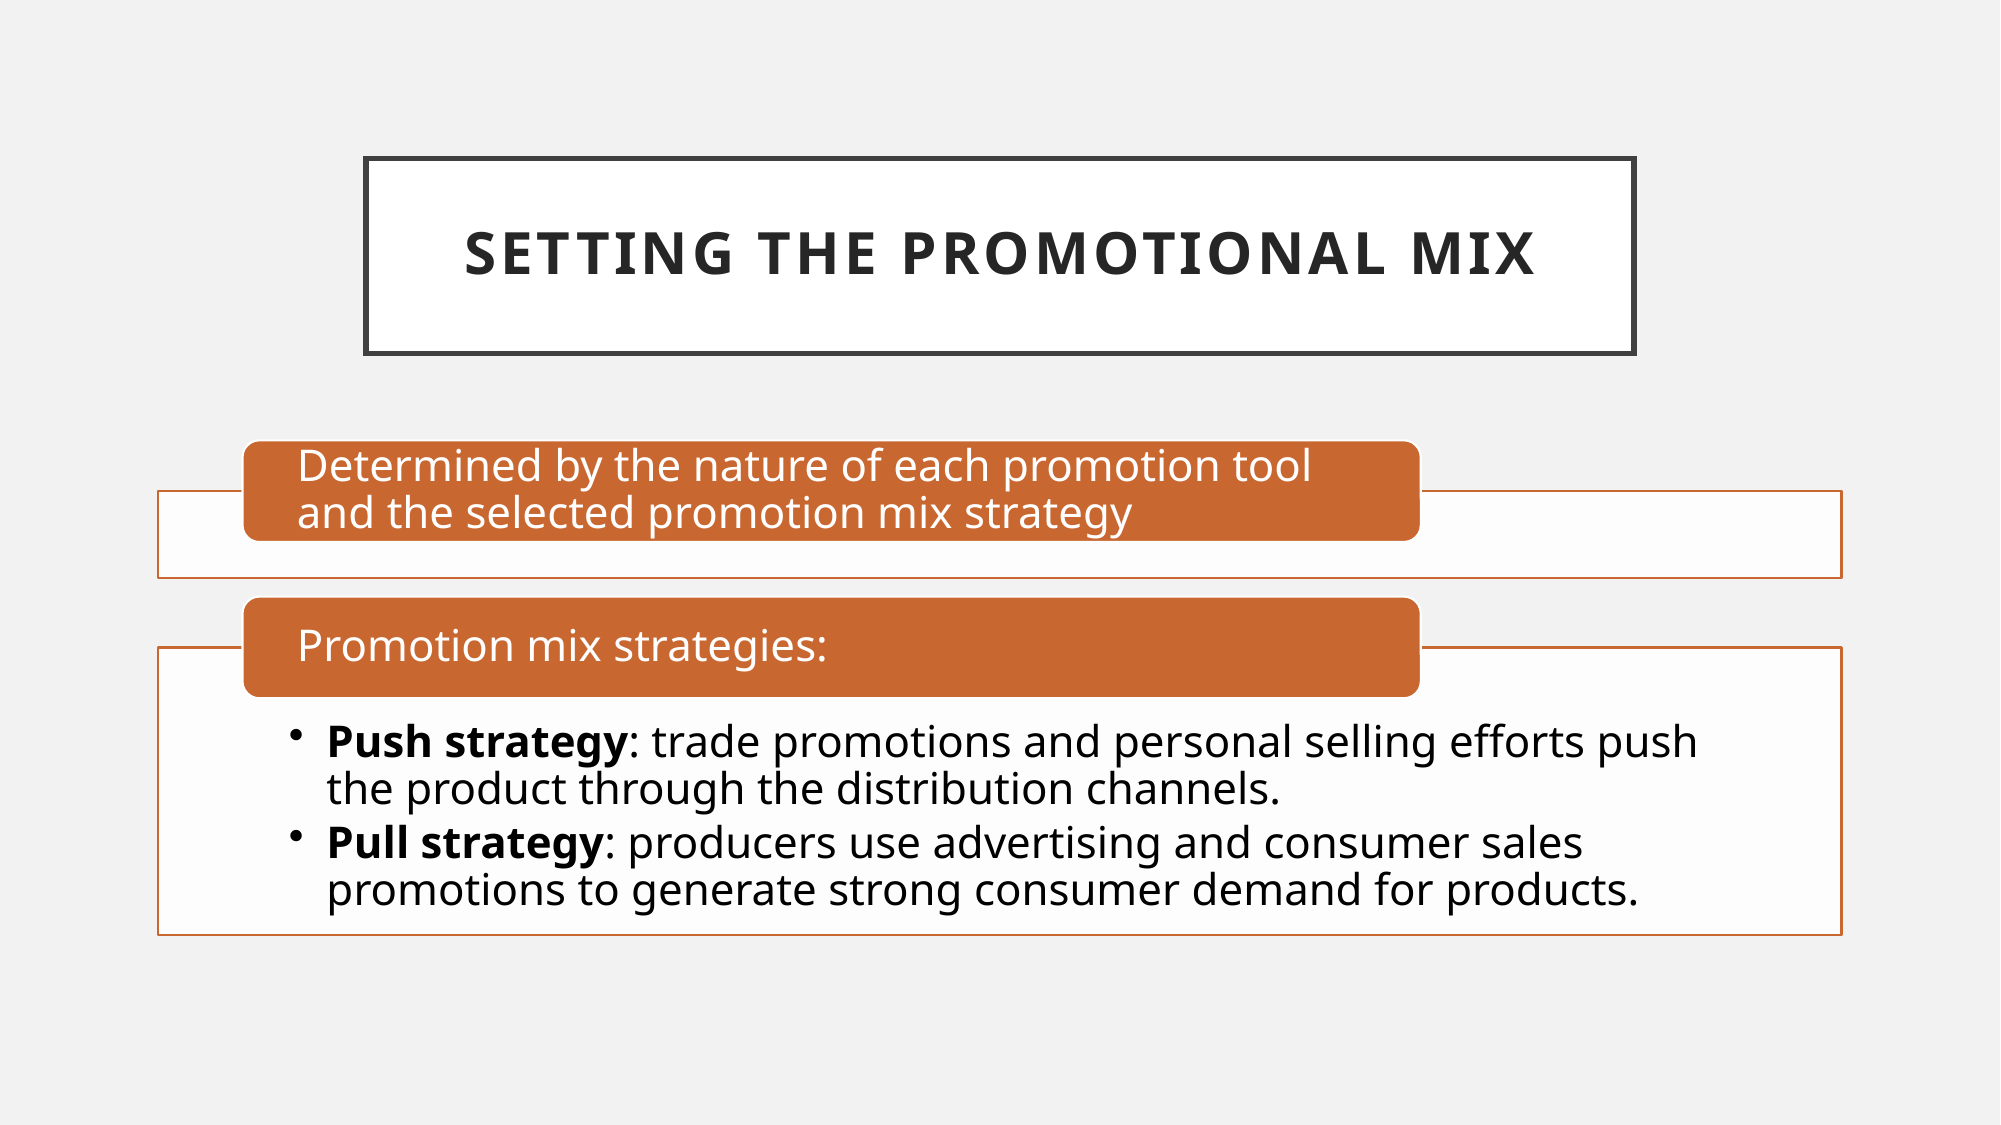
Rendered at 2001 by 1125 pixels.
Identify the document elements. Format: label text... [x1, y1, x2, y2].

title Setting the Promotional Mix [363, 156, 1637, 356]
text_box [391, 228, 1567, 291]
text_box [158, 432, 1842, 943]
